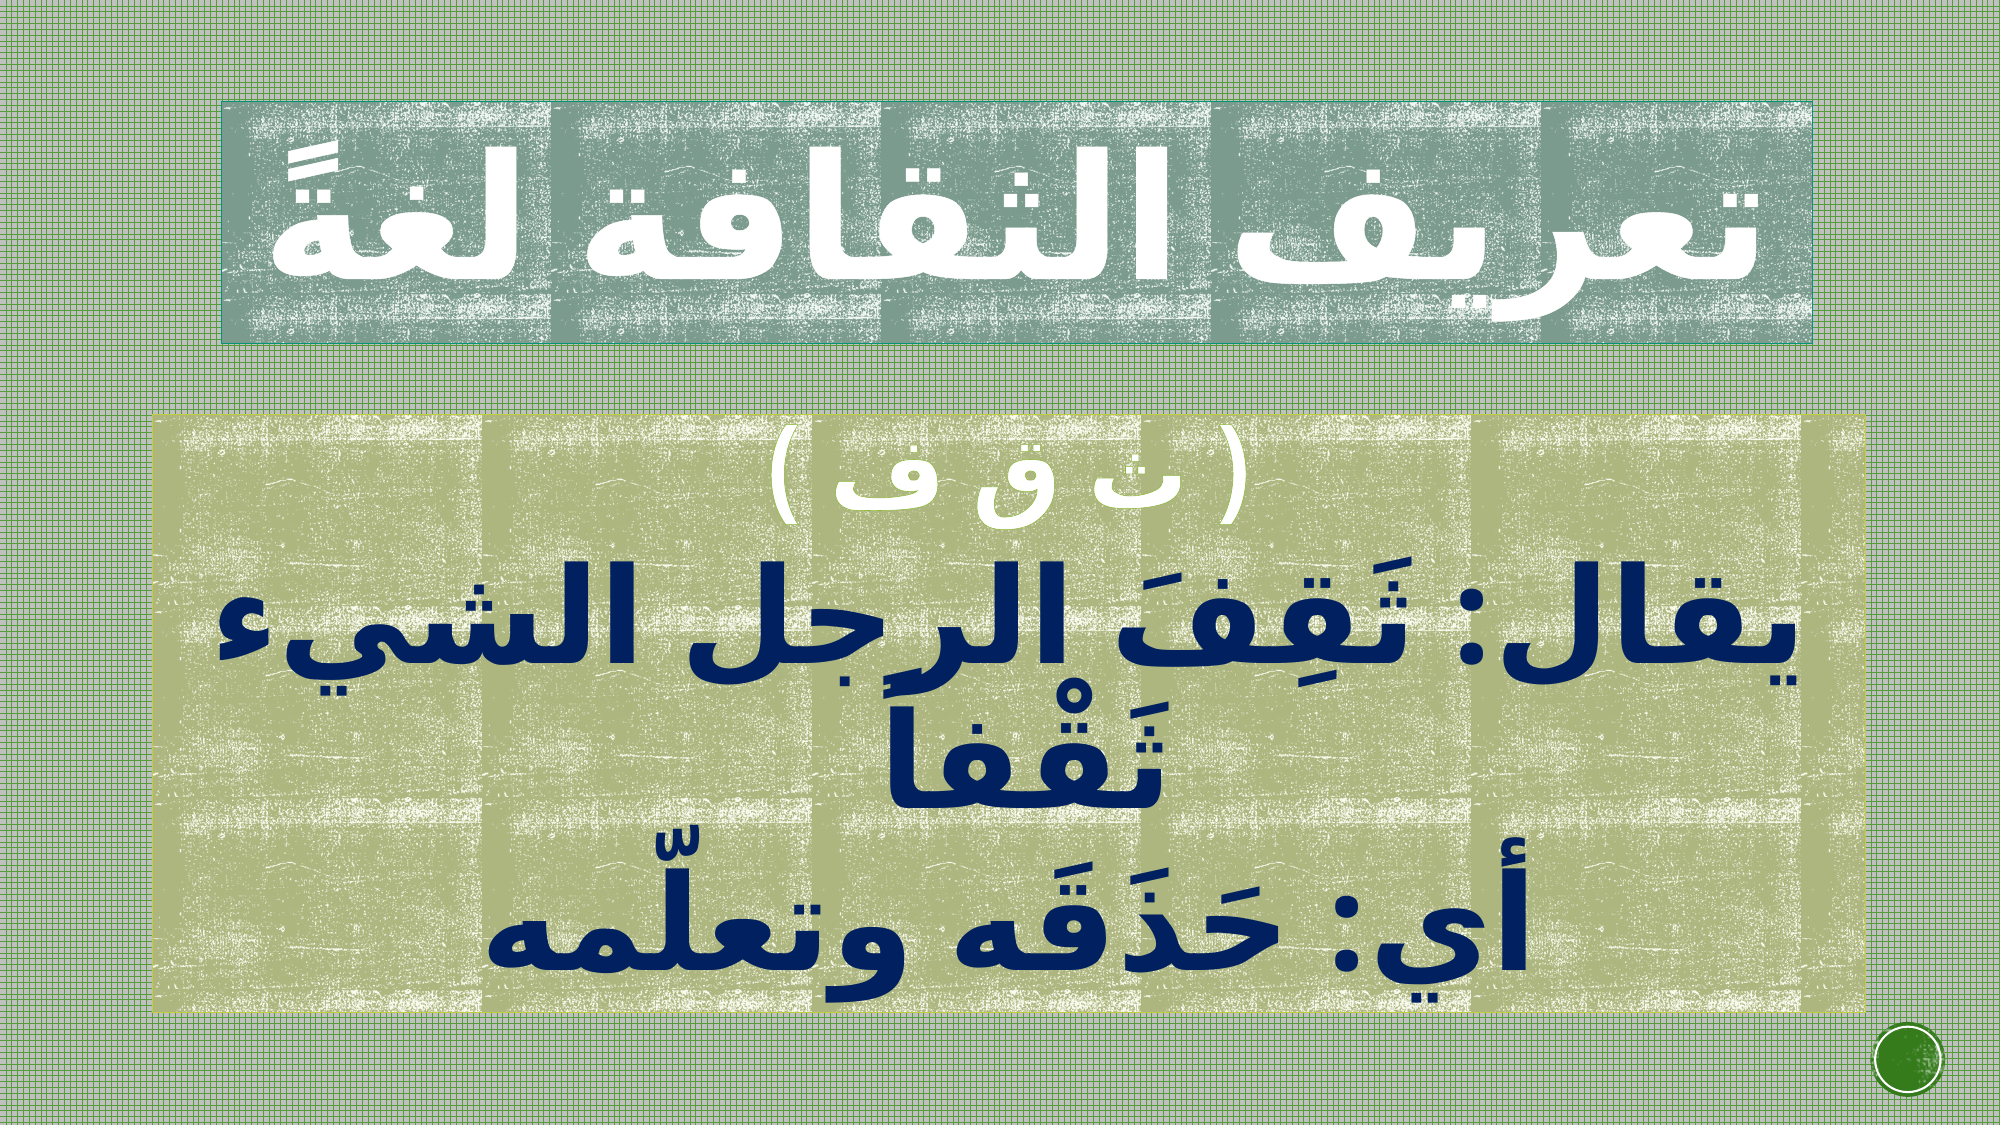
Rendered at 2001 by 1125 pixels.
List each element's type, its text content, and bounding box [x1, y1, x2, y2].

title تعريف الثقافة لغةً [221, 101, 1813, 344]
list ( ث ق ف ) يقال: ثَقِفَ الرجل الشيء ثَقْفاً أي: حَذَقَه وتعلّمه [152, 414, 1866, 1013]
